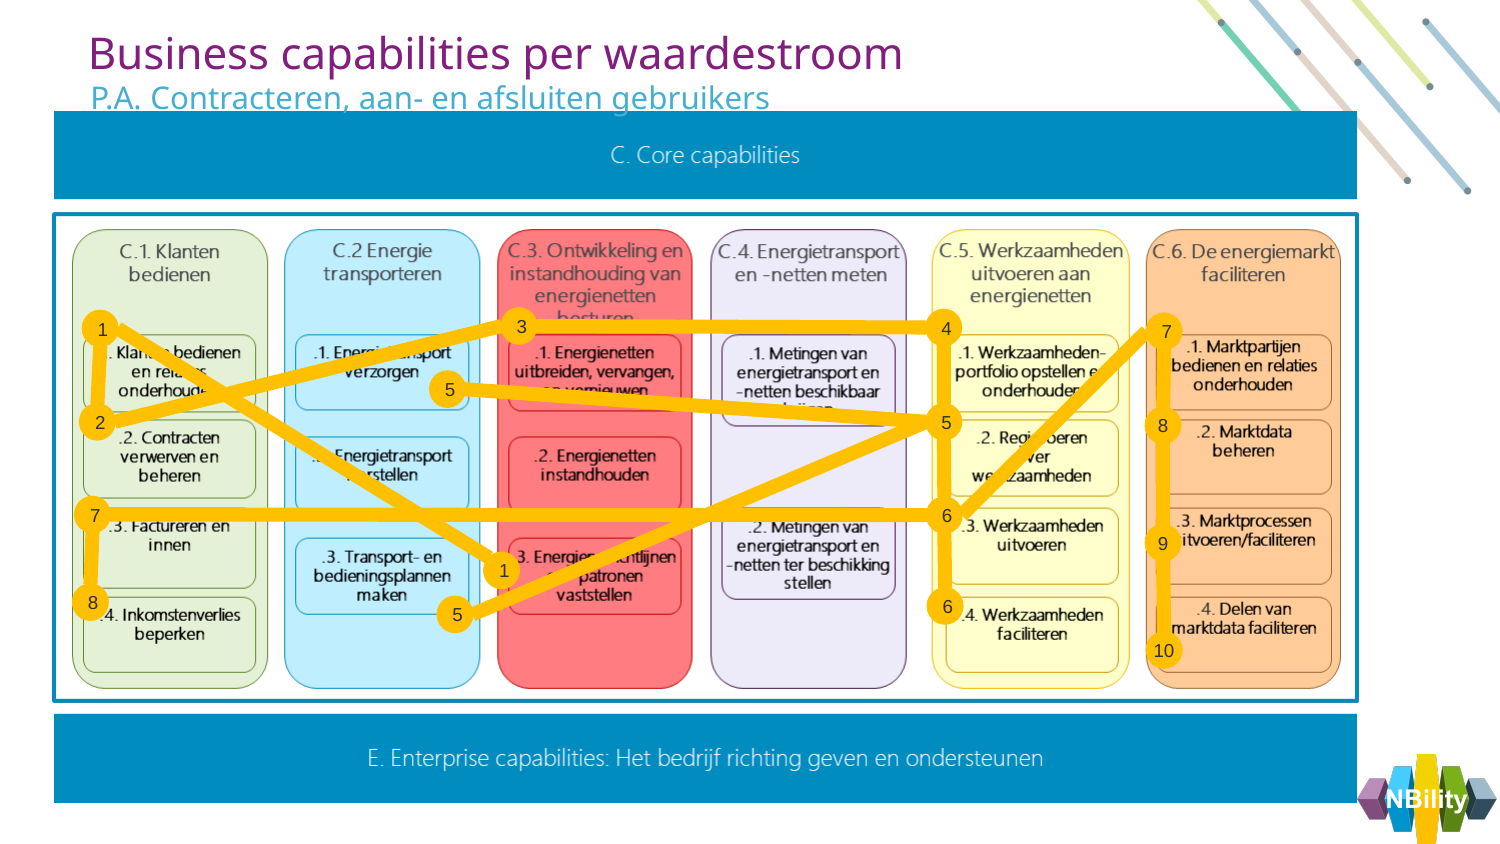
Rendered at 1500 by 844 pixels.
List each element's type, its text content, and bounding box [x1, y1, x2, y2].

picture [663, 152, 668, 162]
picture [917, 755, 922, 765]
picture [57, 217, 1354, 698]
picture [750, 152, 755, 162]
text_box P.A. Contracteren, aan- en afsluiten gebruikers [90, 71, 1223, 105]
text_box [117, 328, 490, 558]
text_box [0, 0, 1500, 844]
picture [454, 755, 459, 765]
text_box Business capabilities per waardestroom [87, 20, 1181, 80]
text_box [472, 421, 927, 615]
picture [52, 111, 1359, 213]
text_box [490, 388, 927, 421]
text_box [97, 346, 101, 404]
picture [555, 755, 559, 765]
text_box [960, 331, 1147, 515]
picture [52, 703, 1499, 844]
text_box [114, 325, 502, 422]
